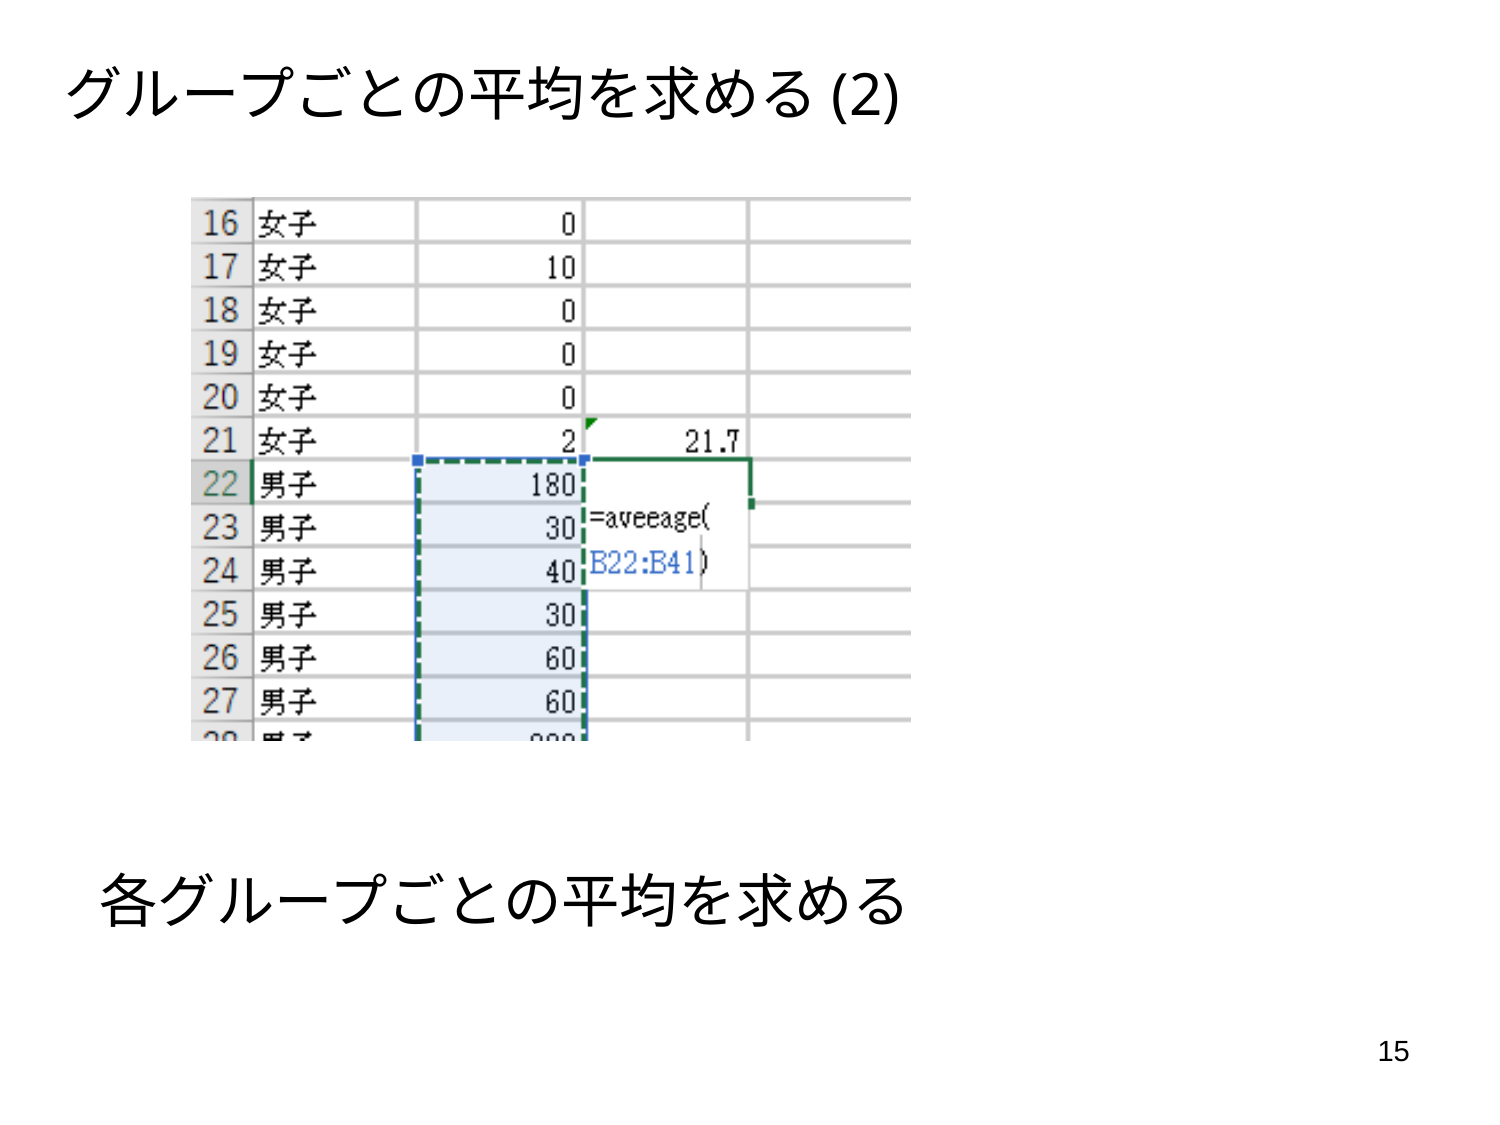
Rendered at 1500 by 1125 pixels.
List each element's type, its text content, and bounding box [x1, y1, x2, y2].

slide_number 15 [1074, 1024, 1425, 1103]
text_box グループごとの平均を求める(2) [49, 50, 1500, 135]
text_box 各グループごとの平均を求める [84, 857, 1288, 942]
picture [191, 197, 912, 741]
